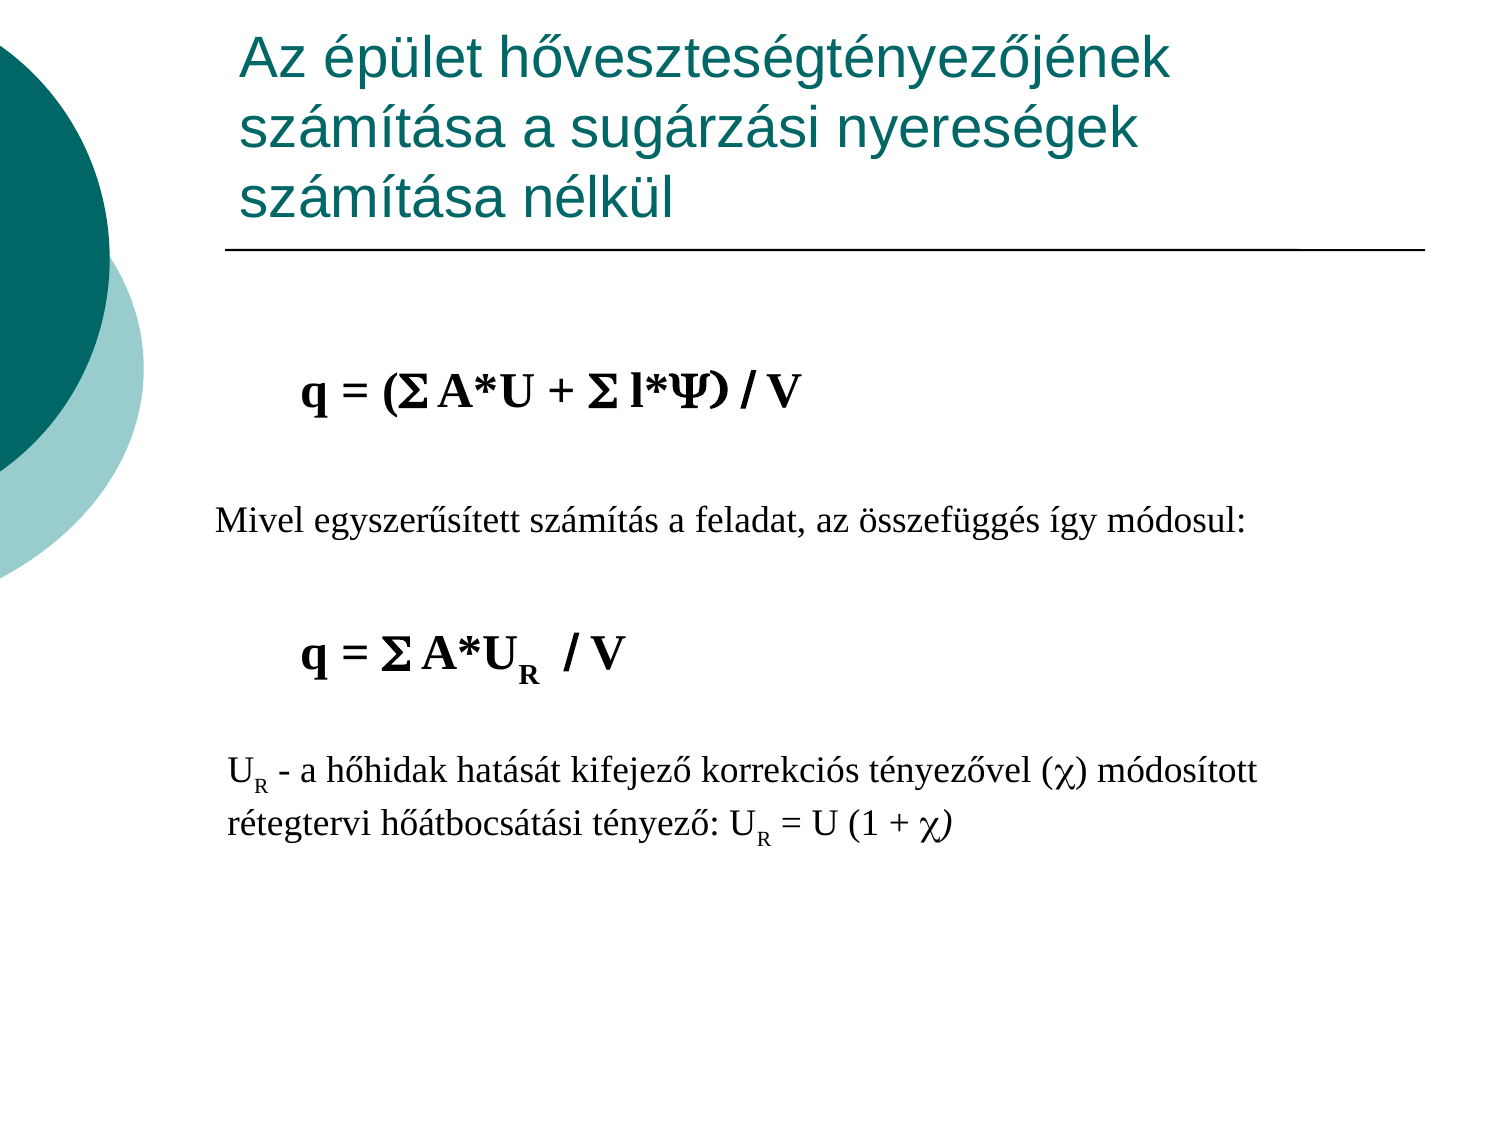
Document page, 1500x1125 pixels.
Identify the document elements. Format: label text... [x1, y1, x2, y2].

text_box q = (S A*U + S l*Y) / V [249, 349, 850, 425]
title Az épület hőveszteségtényezőjének számítása a sugárzási nyereségek számítása nélkül [224, 49, 1425, 237]
text_box Mivel egyszerűsített számítás a feladat, az összefüggés így módosul: [199, 487, 1338, 548]
text_box q = S A*UR / V [249, 612, 713, 699]
text_box UR - a hőhidak hatását kifejező korrekciós tényezővel () módosított rétegtervi hőátbocsátási tényező: UR = U (1 + ) [212, 737, 1375, 859]
